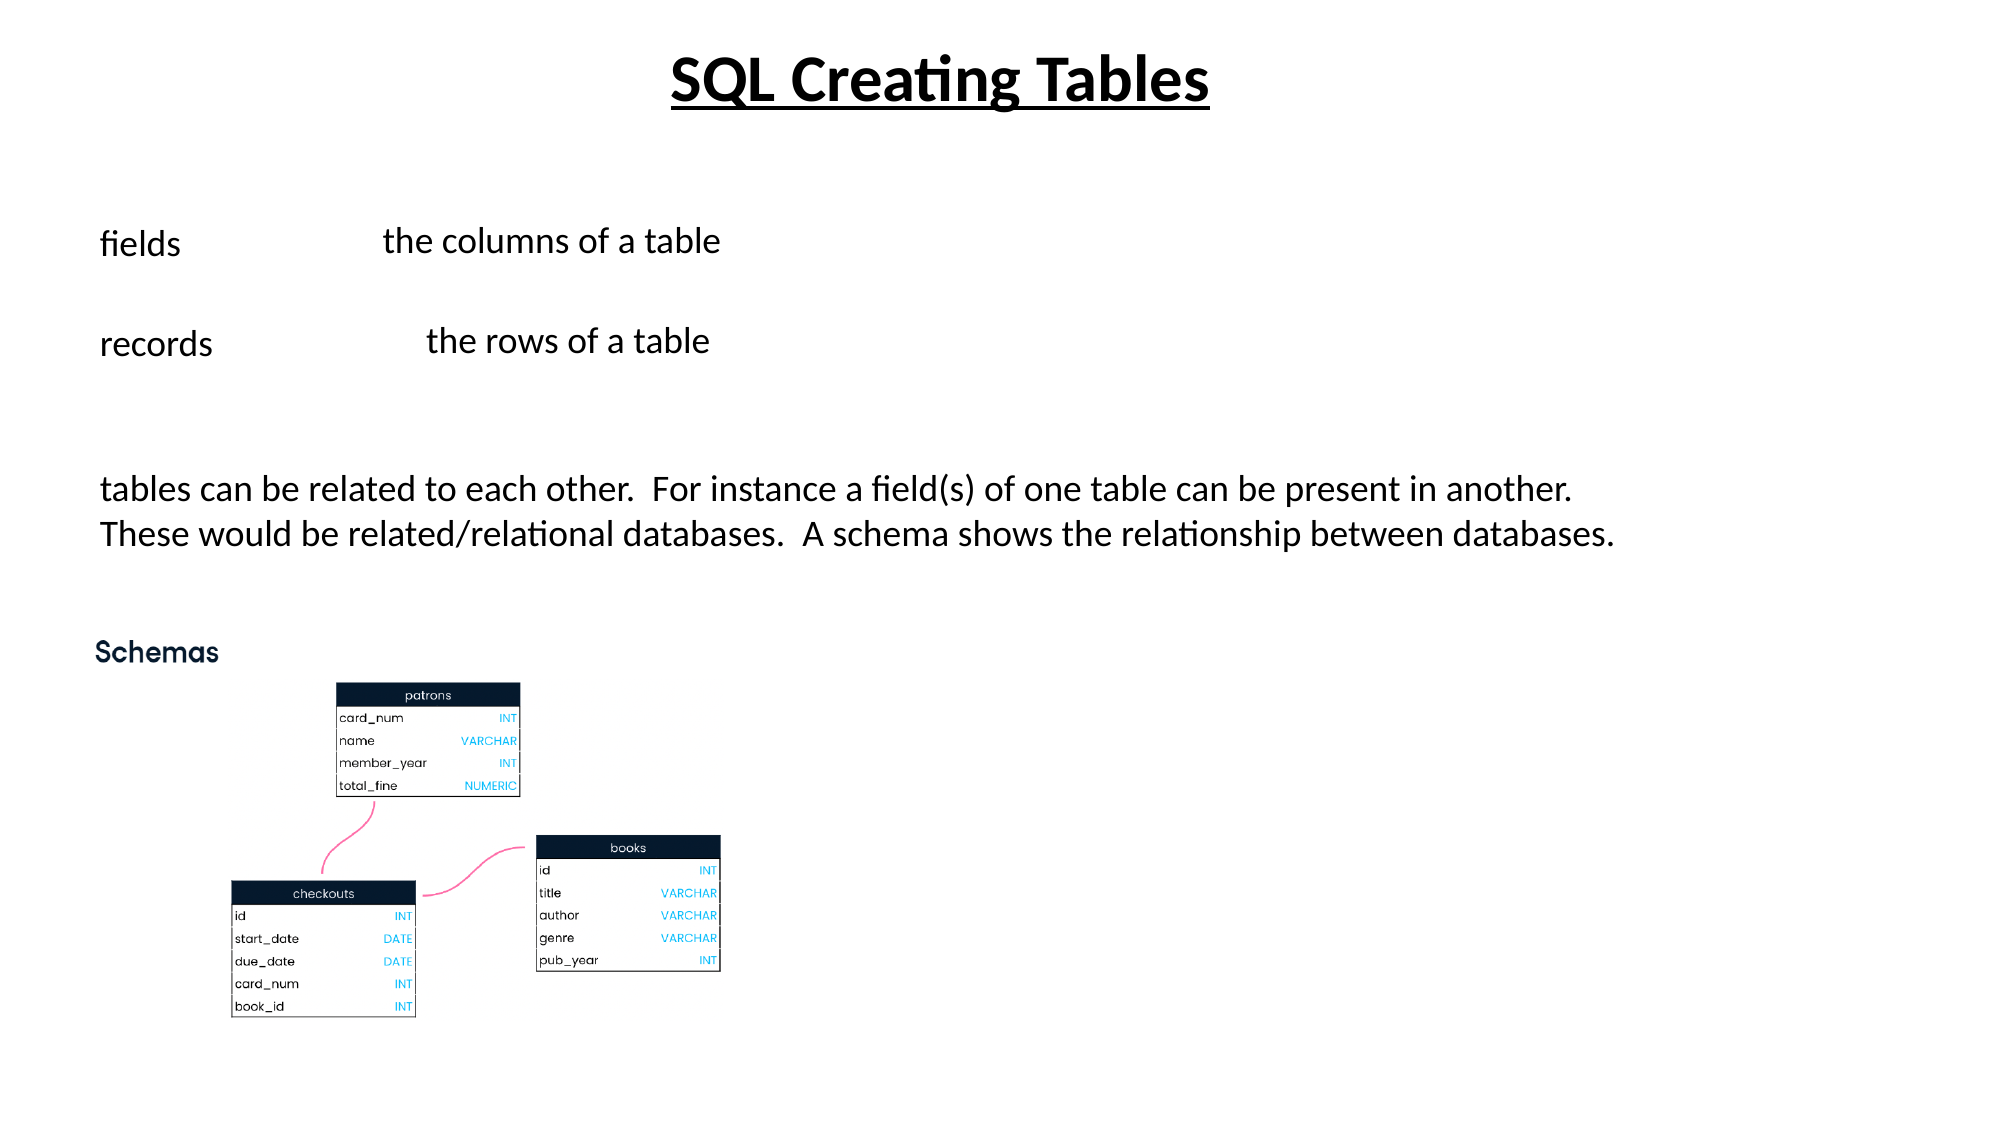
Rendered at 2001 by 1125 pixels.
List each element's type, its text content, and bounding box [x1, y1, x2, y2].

text_box fields [85, 211, 210, 271]
text_box SQL Creating Tables [655, 27, 1225, 123]
text_box the rows of a table [411, 308, 799, 369]
text_box the columns of a table [367, 208, 842, 269]
text_box tables can be related to each other. For instance a field(s) of one table can be present in another. These would be related/relational databases. A schema shows the relationship between databases. [85, 456, 1687, 562]
picture [90, 631, 732, 1028]
text_box records [84, 311, 246, 372]
